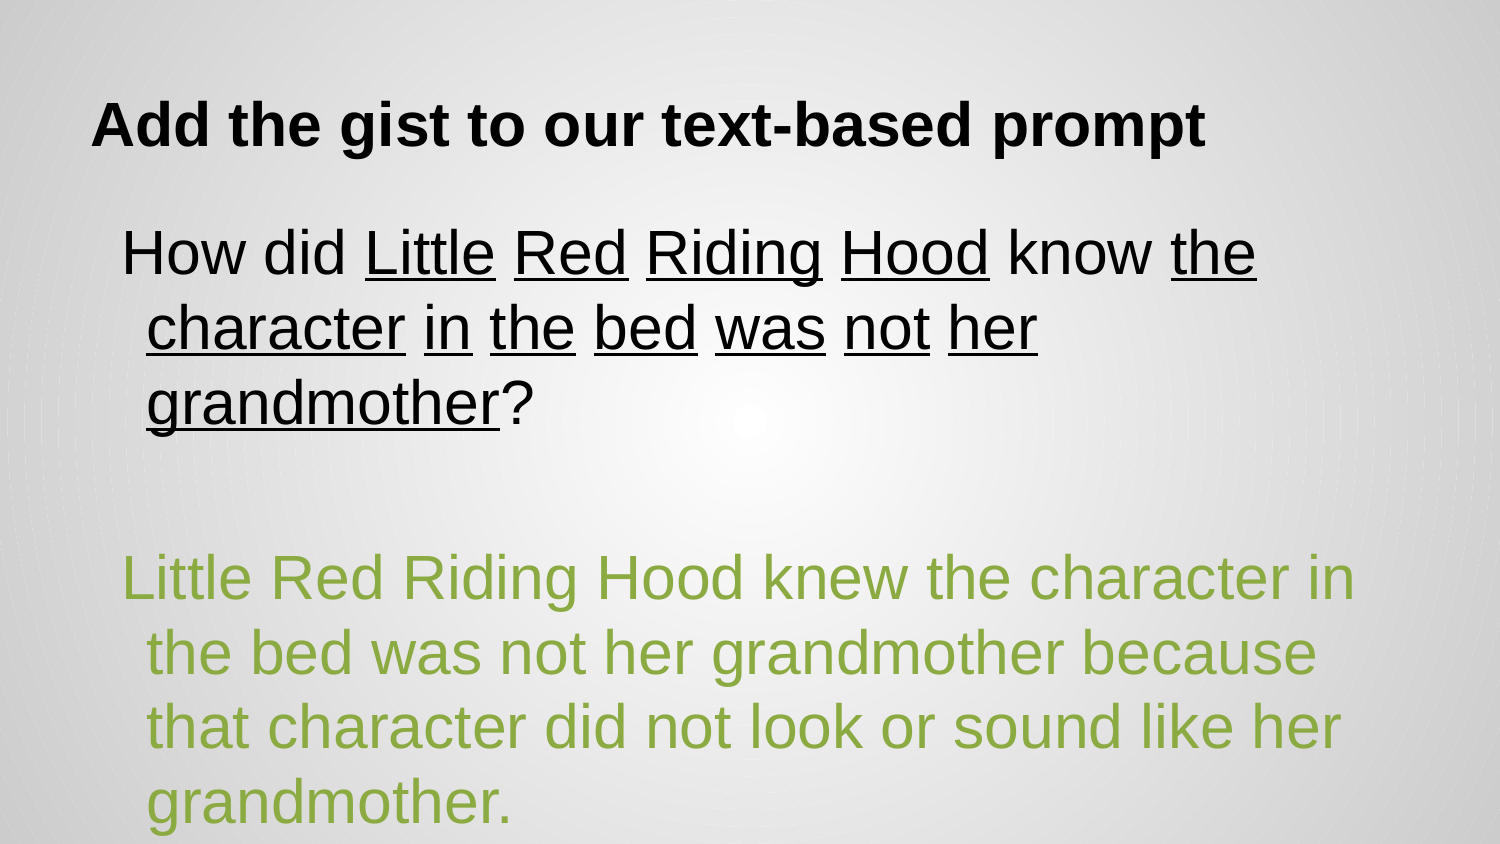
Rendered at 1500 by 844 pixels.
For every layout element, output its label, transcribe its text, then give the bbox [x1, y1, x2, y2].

title Add the gist to our text-based prompt [74, 33, 1426, 175]
list How did Little Red Riding Hood know the character in the bed was not her grandmother? Little Red Riding Hood knew the character in the bed was not her grandmother because that character did not look or sound like her grandmother. [74, 196, 1426, 809]
